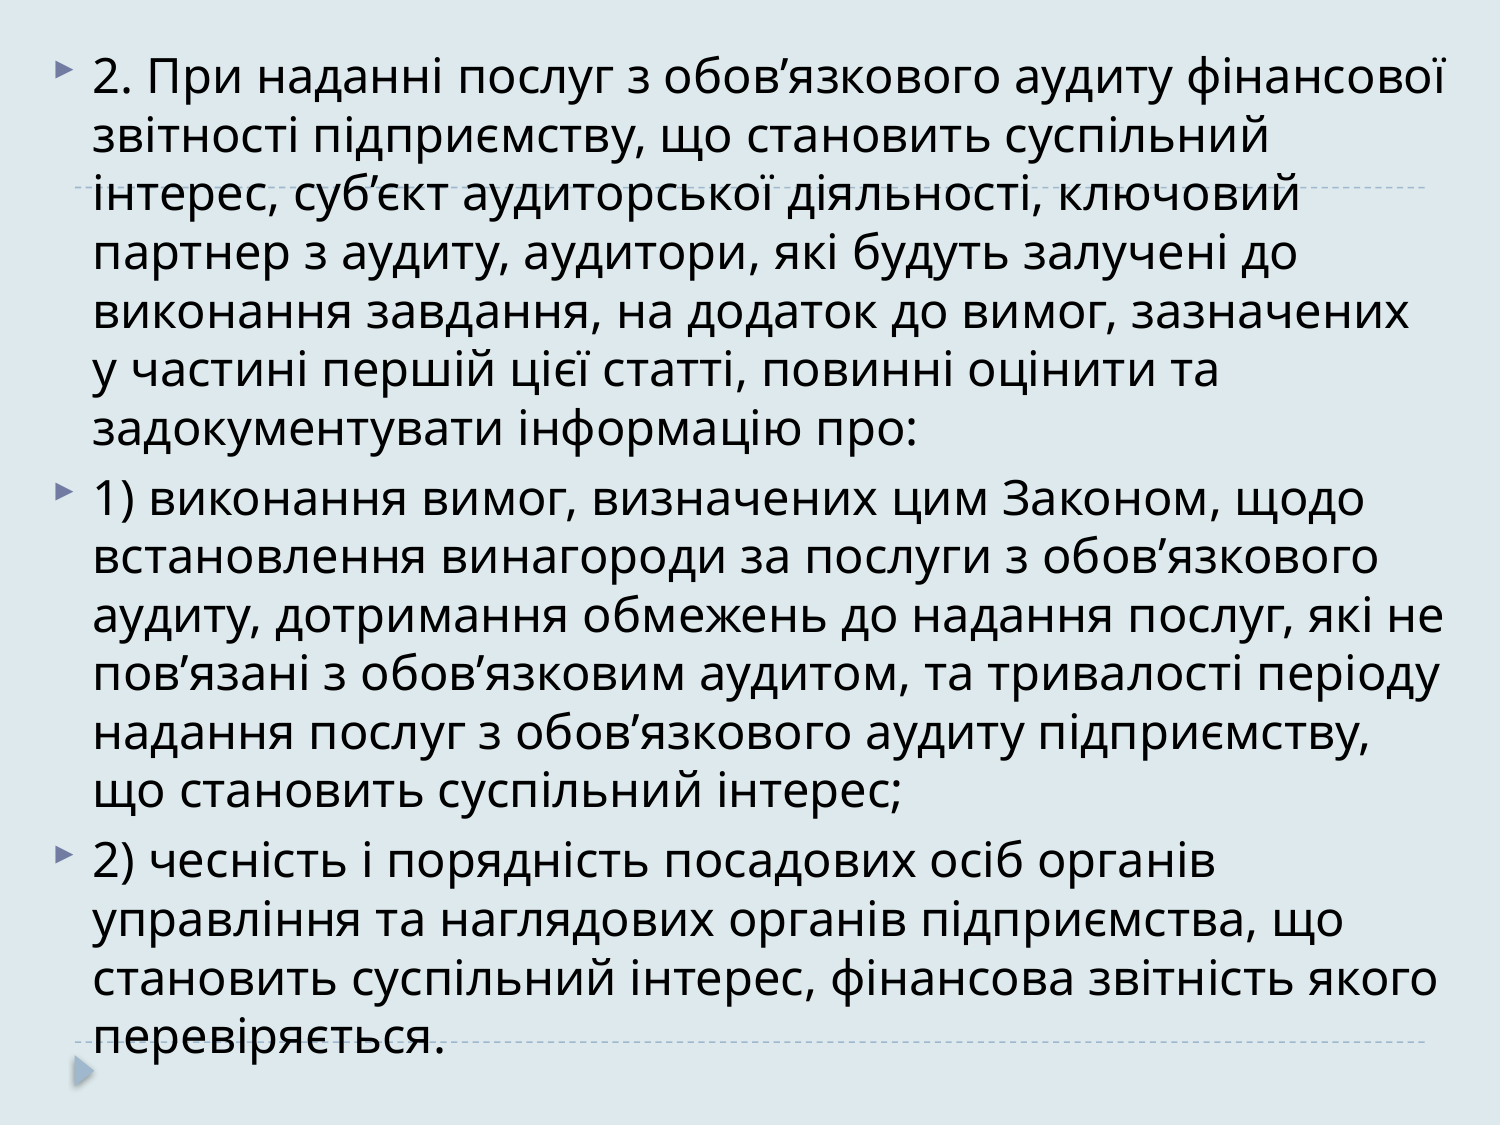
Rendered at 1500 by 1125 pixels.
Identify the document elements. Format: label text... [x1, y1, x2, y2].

list 2. При наданні послуг з обов’язкового аудиту фінансової звітності підприємству, що становить суспільний інтерес, суб’єкт аудиторської діяльності, ключовий партнер з аудиту, аудитори, які будуть залучені до виконання завдання, на додаток до вимог, зазначених у частині першій цієї статті, повинні оцінити та задокументувати інформацію про: 1) виконання вимог, визначених цим Законом, щодо встановлення винагороди за послуги з обов’язкового аудиту, дотримання обмежень до надання послуг, які не пов’язані з обов’язковим аудитом, та тривалості періоду надання послуг з обов’язкового аудиту підприємству, що становить суспільний інтерес; 2) чесність і порядність посадових осіб органів управління та наглядових органів підприємства, що становить суспільний інтерес, фінансова звітність якого перевіряється. [37, 37, 1463, 1088]
